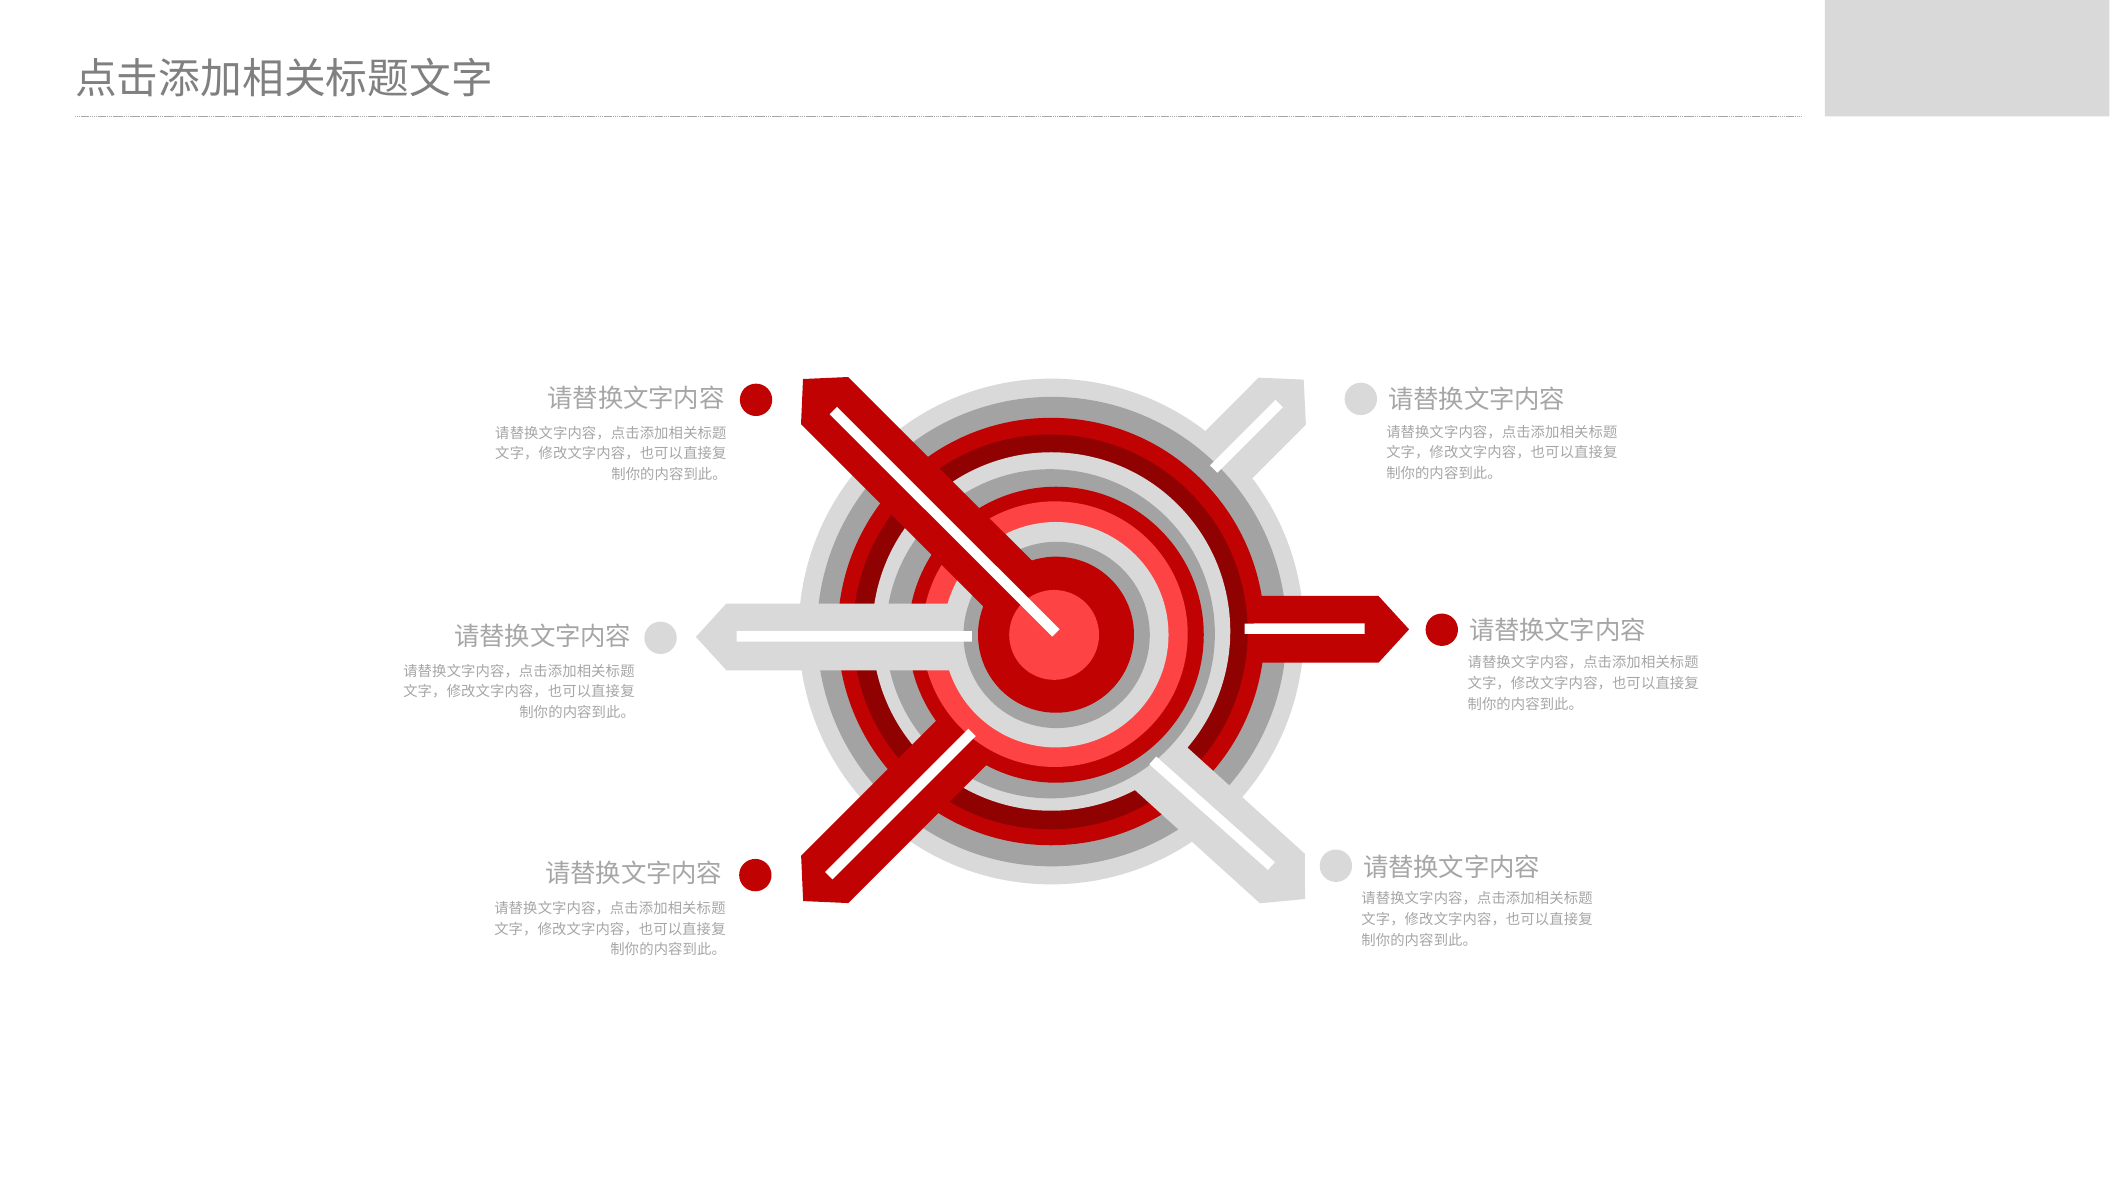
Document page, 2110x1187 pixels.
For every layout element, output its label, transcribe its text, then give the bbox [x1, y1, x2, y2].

text_box [739, 858, 772, 892]
text_box [1319, 849, 1353, 882]
text_box 请替换文字内容 [523, 852, 726, 887]
text_box 请替换文字内容，点击添加相关标题文字，修改文字内容，也可以直接复制你的内容到此。 [1467, 650, 1703, 722]
text_box 请替换文字内容，点击添加相关标题文字，修改文字内容，也可以直接复制你的内容到此。 [483, 895, 727, 959]
text_box 请替换文字内容 [432, 615, 635, 649]
text_box 请替换文字内容，点击添加相关标题文字，修改文字内容，也可以直接复制你的内容到此。 [392, 658, 636, 721]
text_box 点击添加相关标题文字 [59, 44, 563, 107]
text_box 请替换文字内容 [1385, 376, 1581, 416]
text_box [644, 621, 677, 654]
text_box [800, 376, 1135, 713]
text_box 请替换文字内容 [1360, 843, 1556, 882]
text_box 请替换文字内容，点击添加相关标题文字，修改文字内容，也可以直接复制你的内容到此。 [1410, 419, 1622, 492]
text_box 请替换文字内容，点击添加相关标题文字，修改文字内容，也可以直接复制你的内容到此。 [483, 420, 728, 483]
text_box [1135, 417, 1410, 846]
text_box [1344, 382, 1378, 416]
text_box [801, 486, 1204, 904]
text_box [739, 383, 773, 417]
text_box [1135, 377, 1306, 417]
text_box [1425, 613, 1458, 646]
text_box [695, 521, 1169, 748]
text_box 请替换文字内容，点击添加相关标题文字，修改文字内容，也可以直接复制你的内容到此。 [1361, 886, 1597, 959]
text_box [1135, 452, 1306, 904]
text_box 请替换文字内容 [1466, 607, 1662, 646]
text_box 请替换文字内容 [524, 377, 728, 412]
